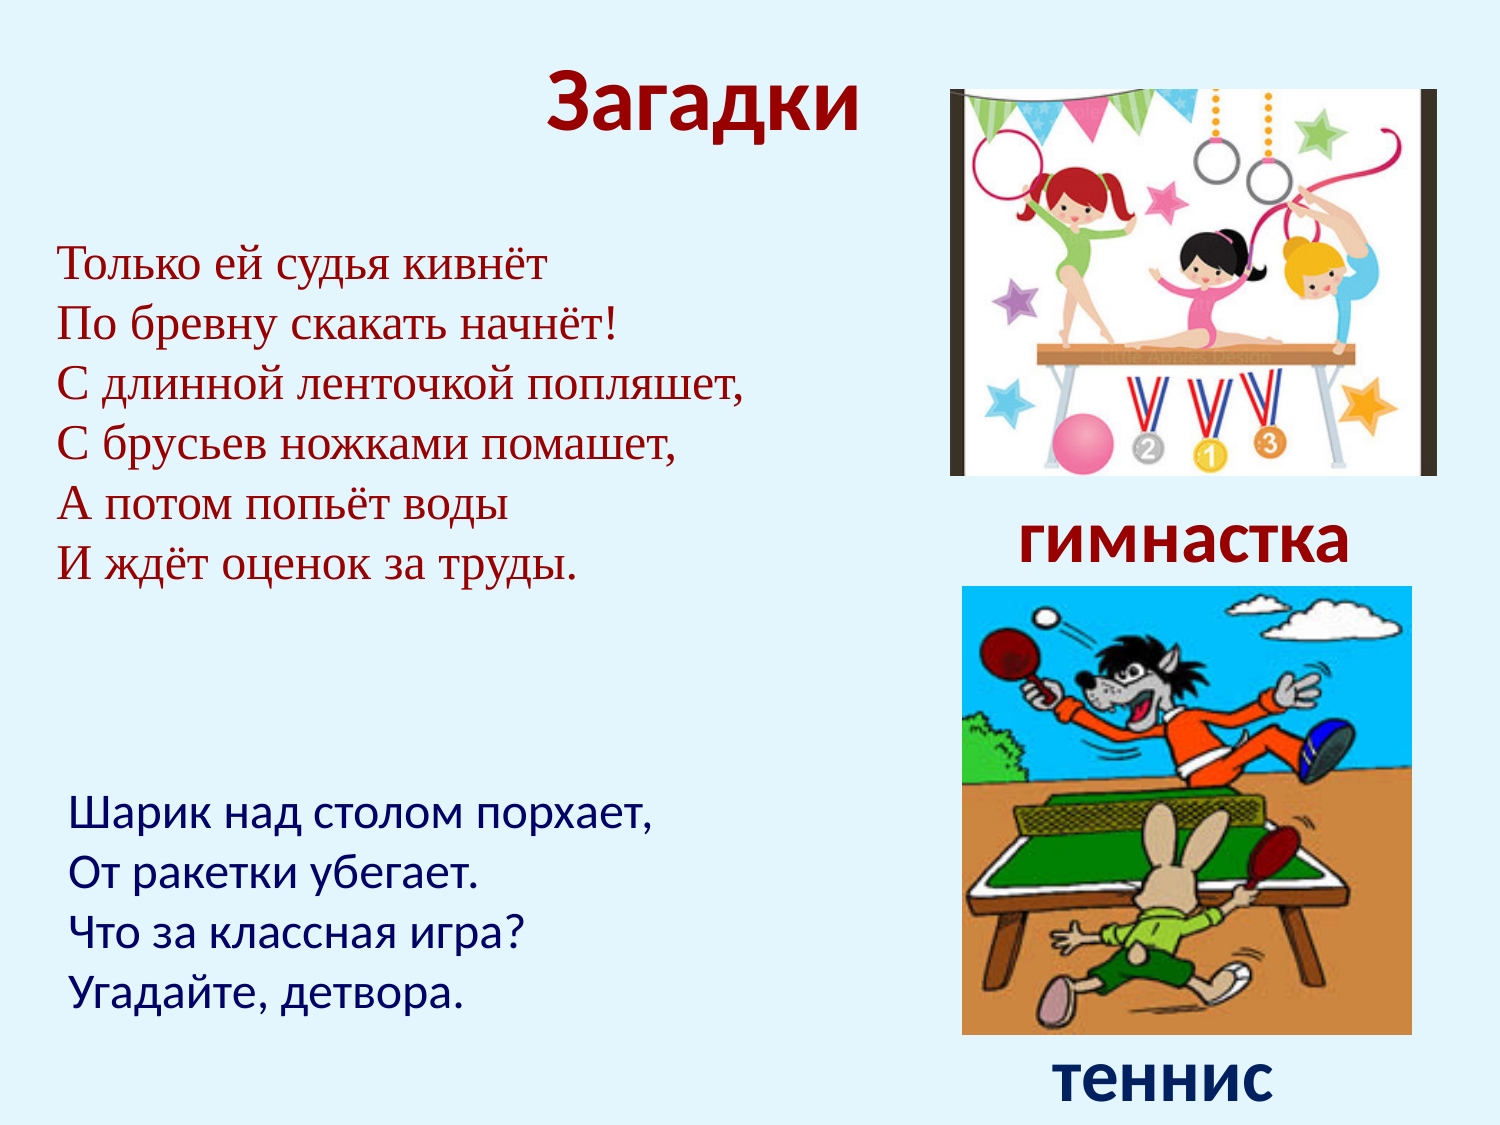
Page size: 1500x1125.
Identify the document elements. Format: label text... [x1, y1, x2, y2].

picture [962, 629, 1412, 1036]
picture [1226, 594, 1401, 641]
text_box Шарик над столом порхает, От ракетки убегает. Что за классная игра? Угадайте, детвора. [53, 771, 756, 1027]
picture [950, 89, 1438, 477]
picture [1112, 751, 1129, 755]
text_box теннис [915, 1018, 1412, 1124]
text_box Только ей судья кивнёт По бревну скакать начнёт! С длинной ленточкой попляшет, С брусьев ножками помашет, А потом попьёт воды И ждёт оценок за труды. [41, 222, 774, 657]
text_box гимнастка [1003, 479, 1500, 585]
title Загадки [29, 0, 1380, 188]
picture [1034, 607, 1059, 629]
